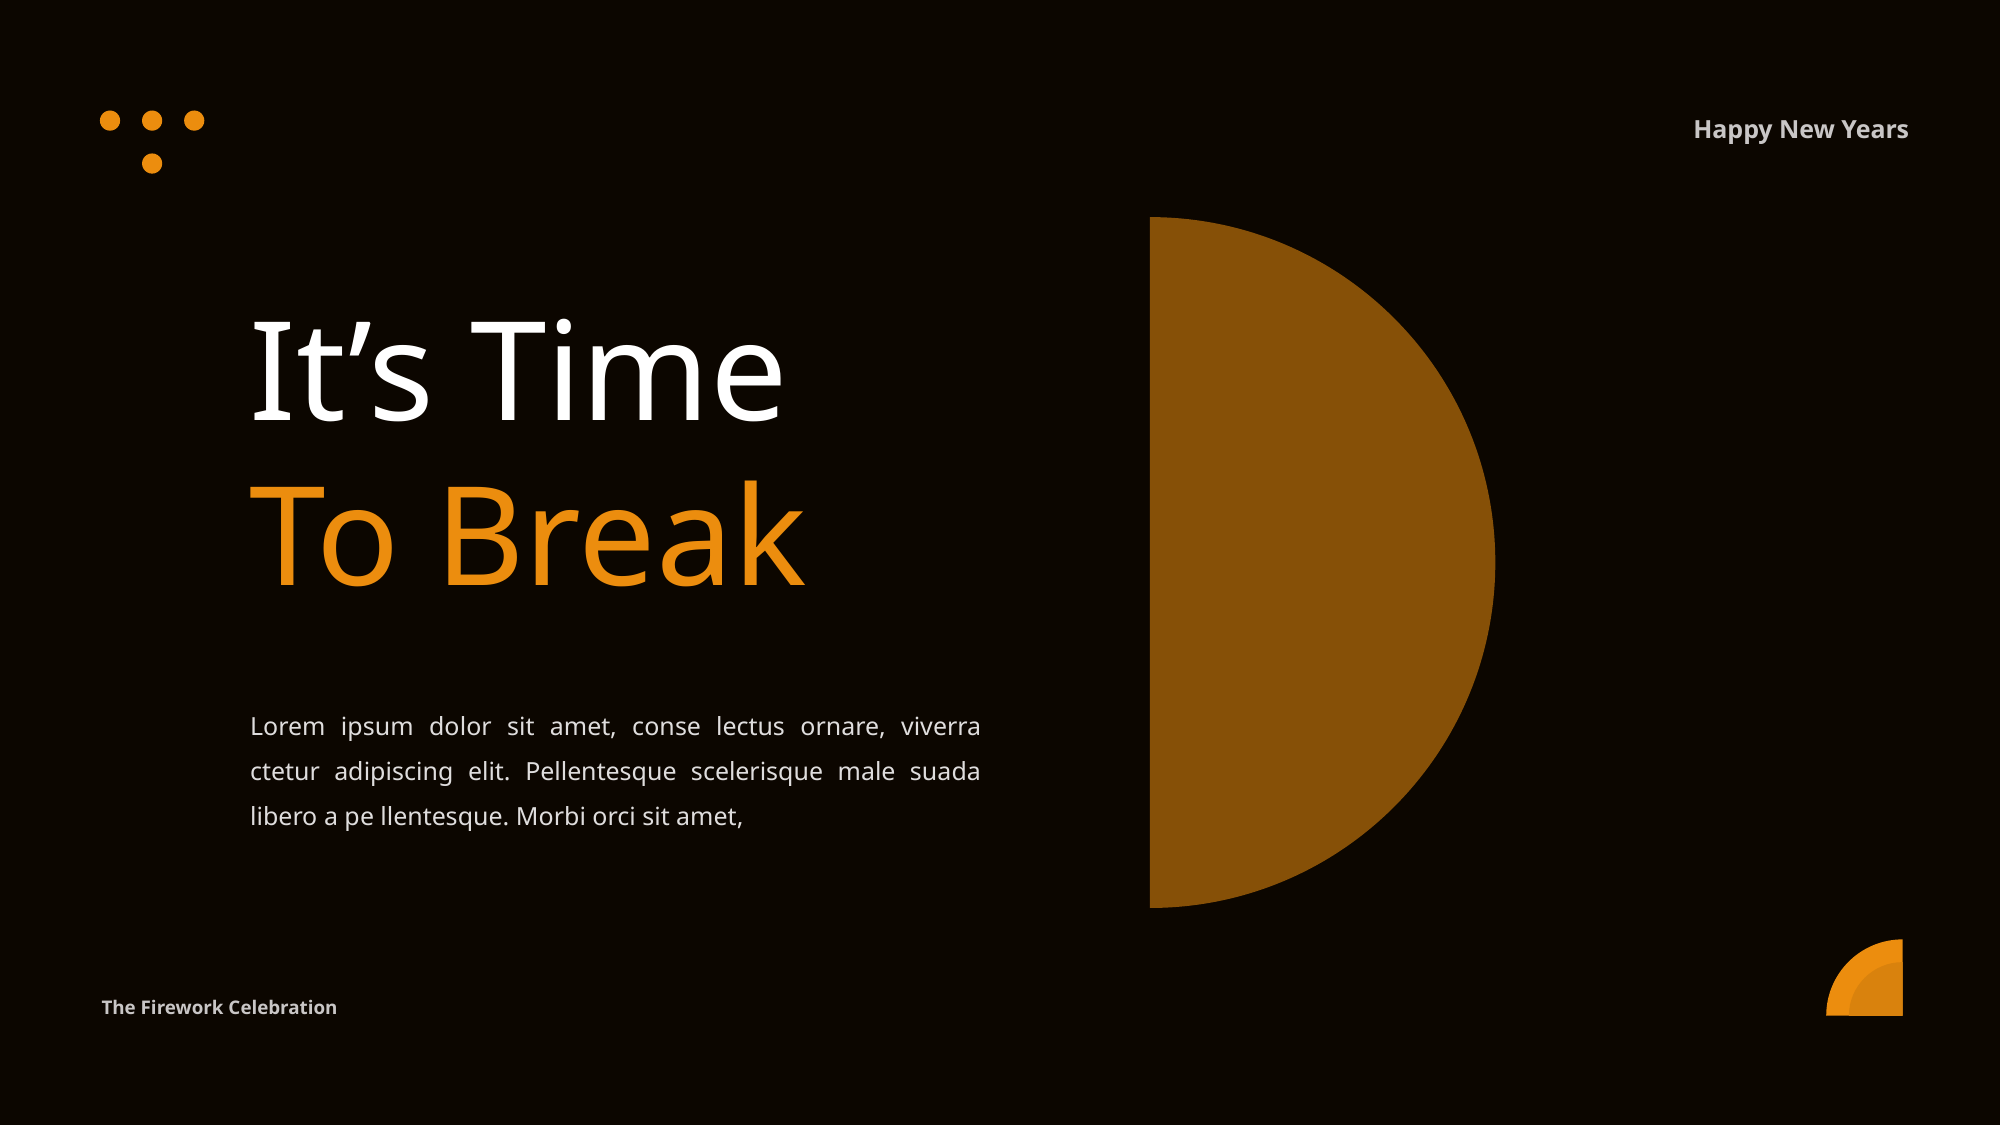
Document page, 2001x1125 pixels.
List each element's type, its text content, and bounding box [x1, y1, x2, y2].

text_box The Firework Celebration [86, 988, 357, 1026]
text_box It’s Time To Break [235, 275, 844, 621]
text_box [183, 109, 206, 132]
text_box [1826, 939, 1903, 1016]
text_box [140, 152, 164, 175]
text_box [140, 109, 164, 132]
text_box Happy New Years [1678, 105, 1925, 151]
text_box [98, 109, 122, 132]
text_box Lorem ipsum dolor sit amet, conse lectus ornare, viverra ctetur adipiscing elit. Pellentesque scelerisque male suada libero a pe llentesque. Morbi orci sit amet, [235, 687, 998, 858]
picture [1296, 328, 1765, 797]
